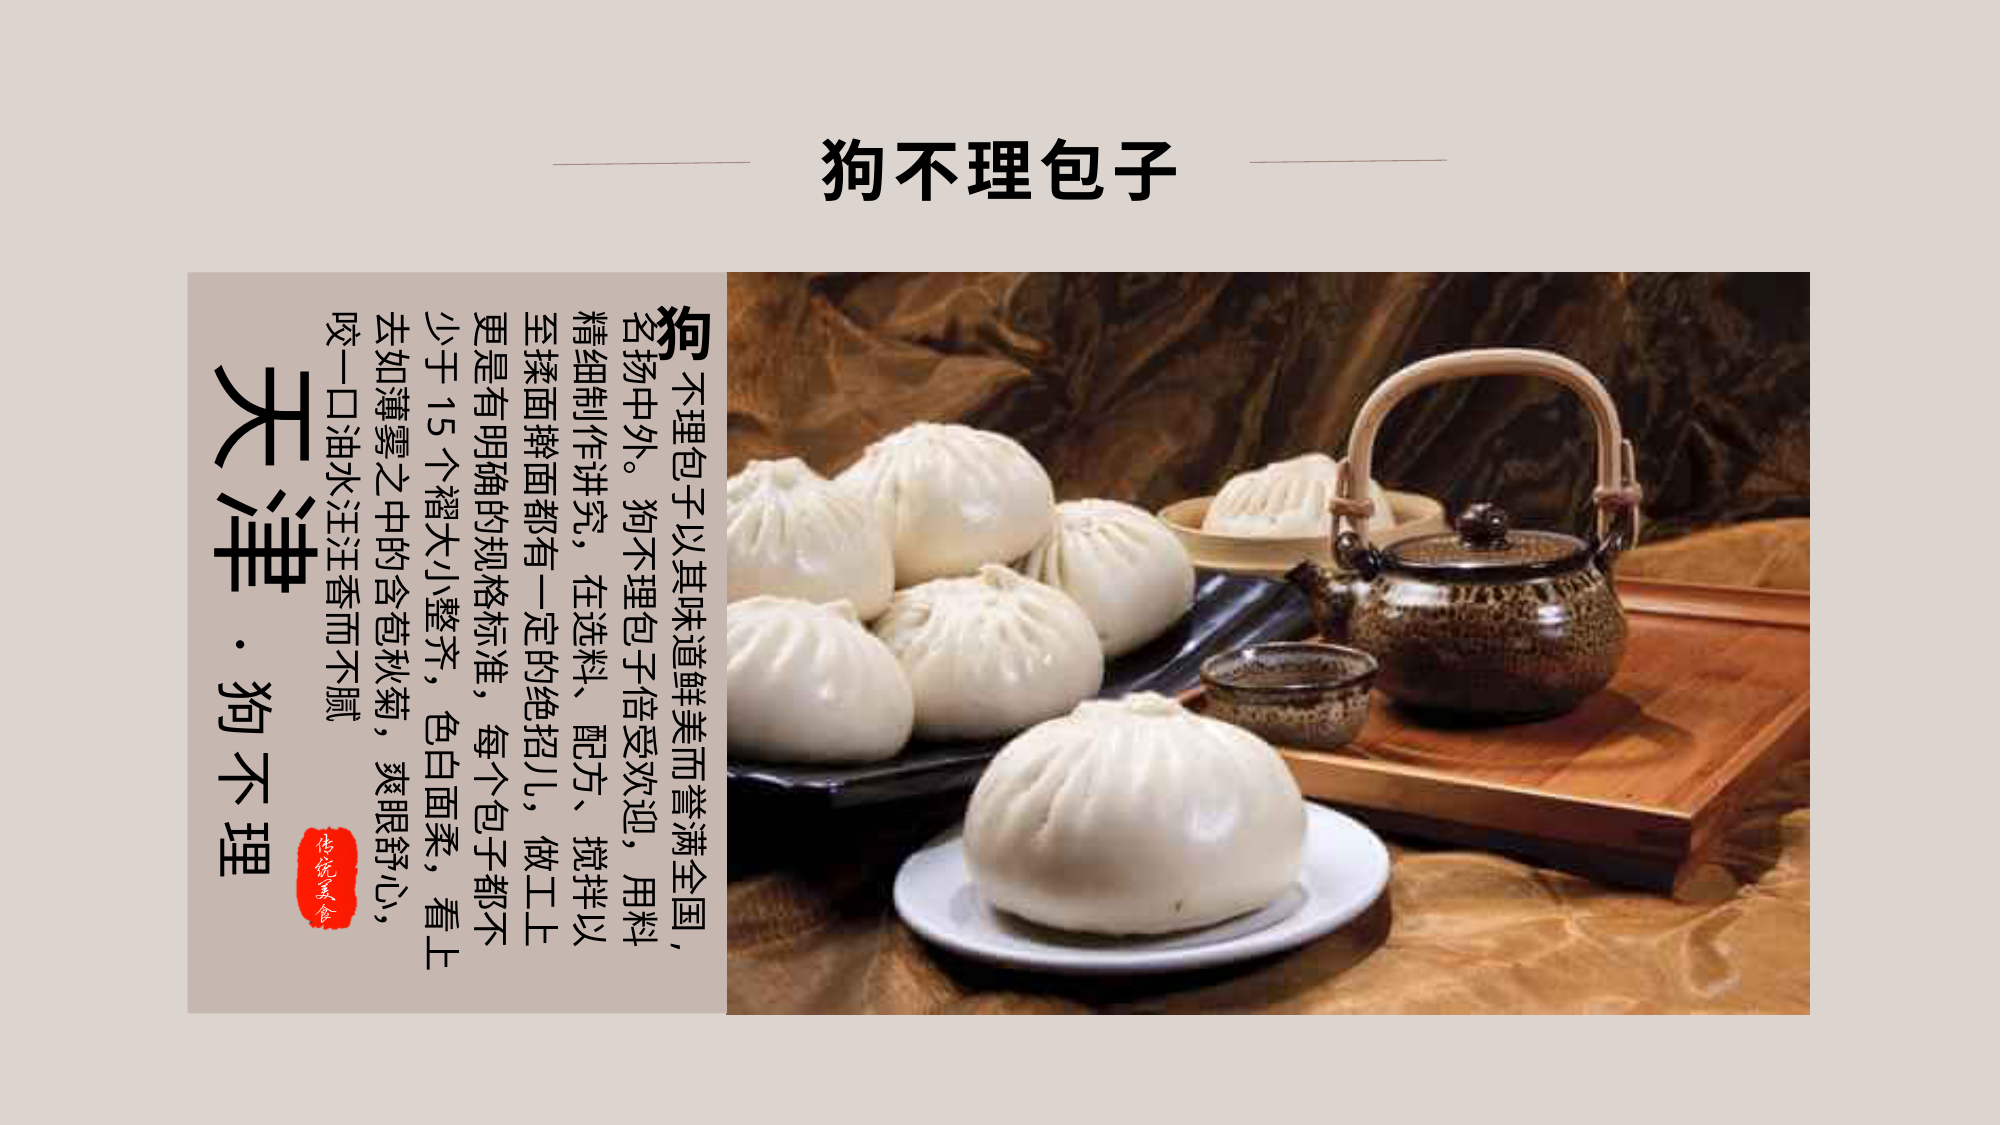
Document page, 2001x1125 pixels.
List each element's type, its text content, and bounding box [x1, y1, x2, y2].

picture [726, 272, 1810, 1015]
text_box 不理包子以其味道鲜美而誉满全国,名扬中外。狗不理包子倍受欢迎，用料精细制作讲究，在选料、配方、搅拌以至揉面擀面都有一定的绝招儿，做工上更是有明确的规格标准，每个包子都不少于15个褶大小整齐，色白面柔，看上去如薄雾之中的含苞秋菊，爽眼舒心，咬一口油水汪汪香而不腻 [294, 296, 725, 993]
text_box 狗不理包子 [791, 121, 1209, 217]
text_box [187, 271, 728, 346]
text_box [187, 375, 726, 1014]
text_box 狗 [640, 290, 726, 375]
text_box 天津·狗不理 [177, 346, 294, 901]
picture [278, 810, 389, 946]
